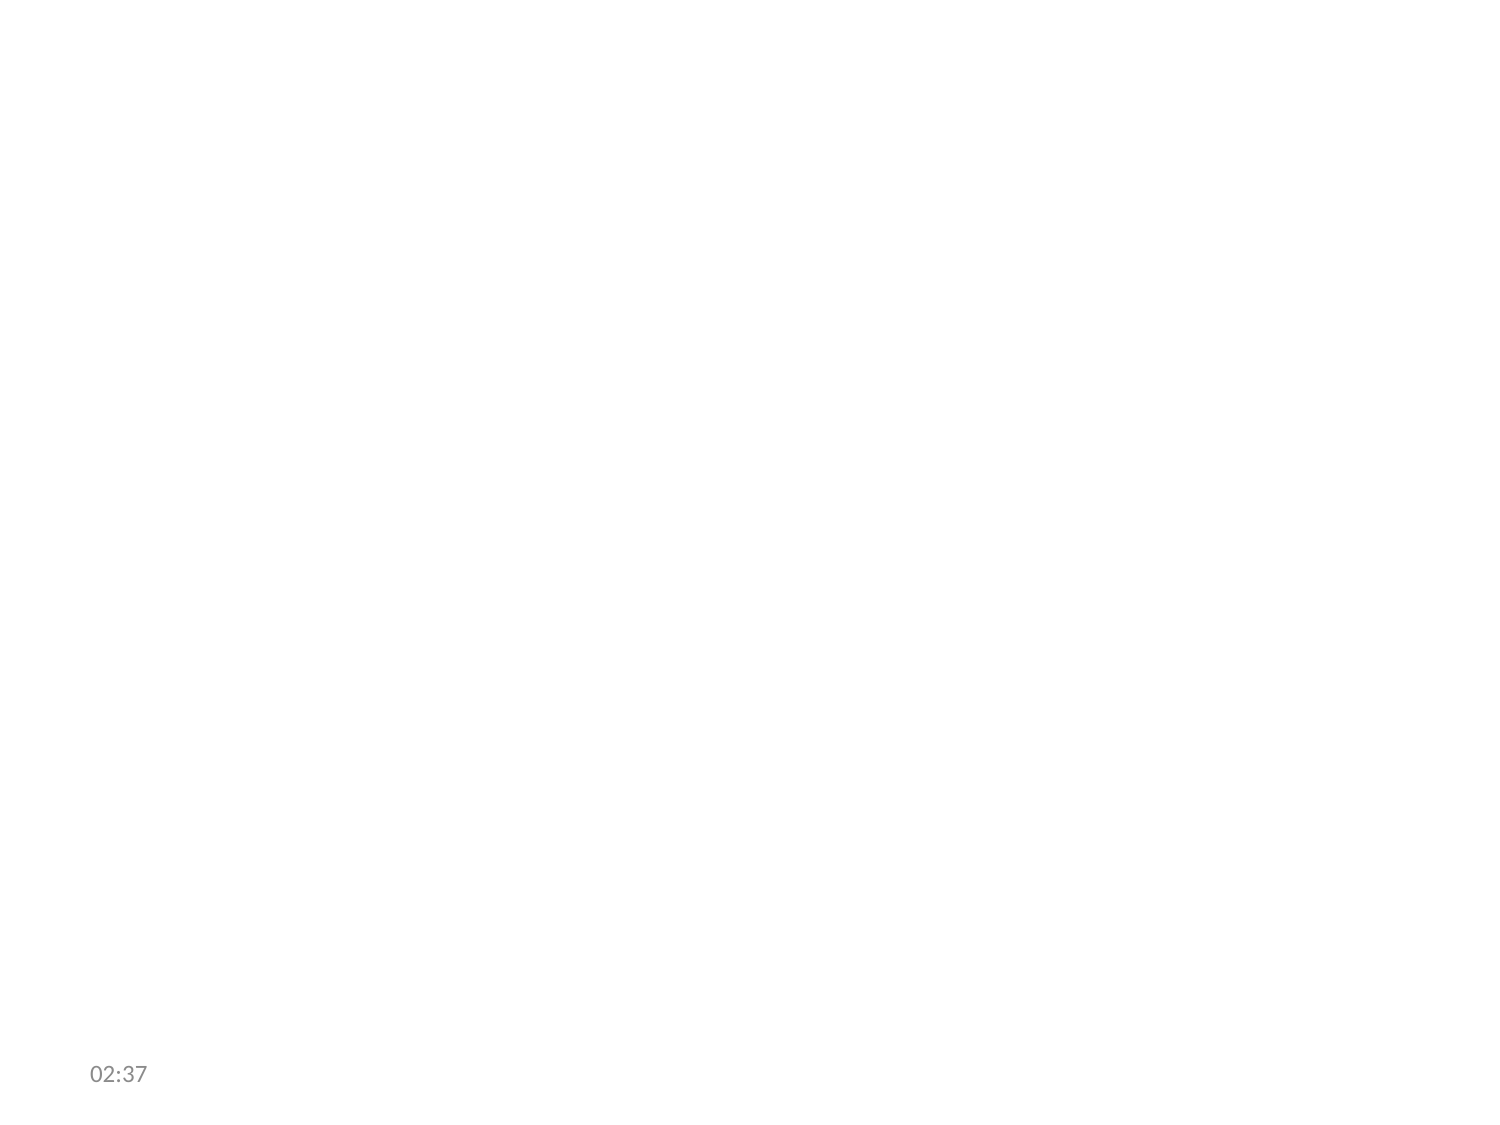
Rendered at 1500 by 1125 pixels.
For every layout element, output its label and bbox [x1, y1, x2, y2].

slide_number [75, 1042, 425, 1103]
